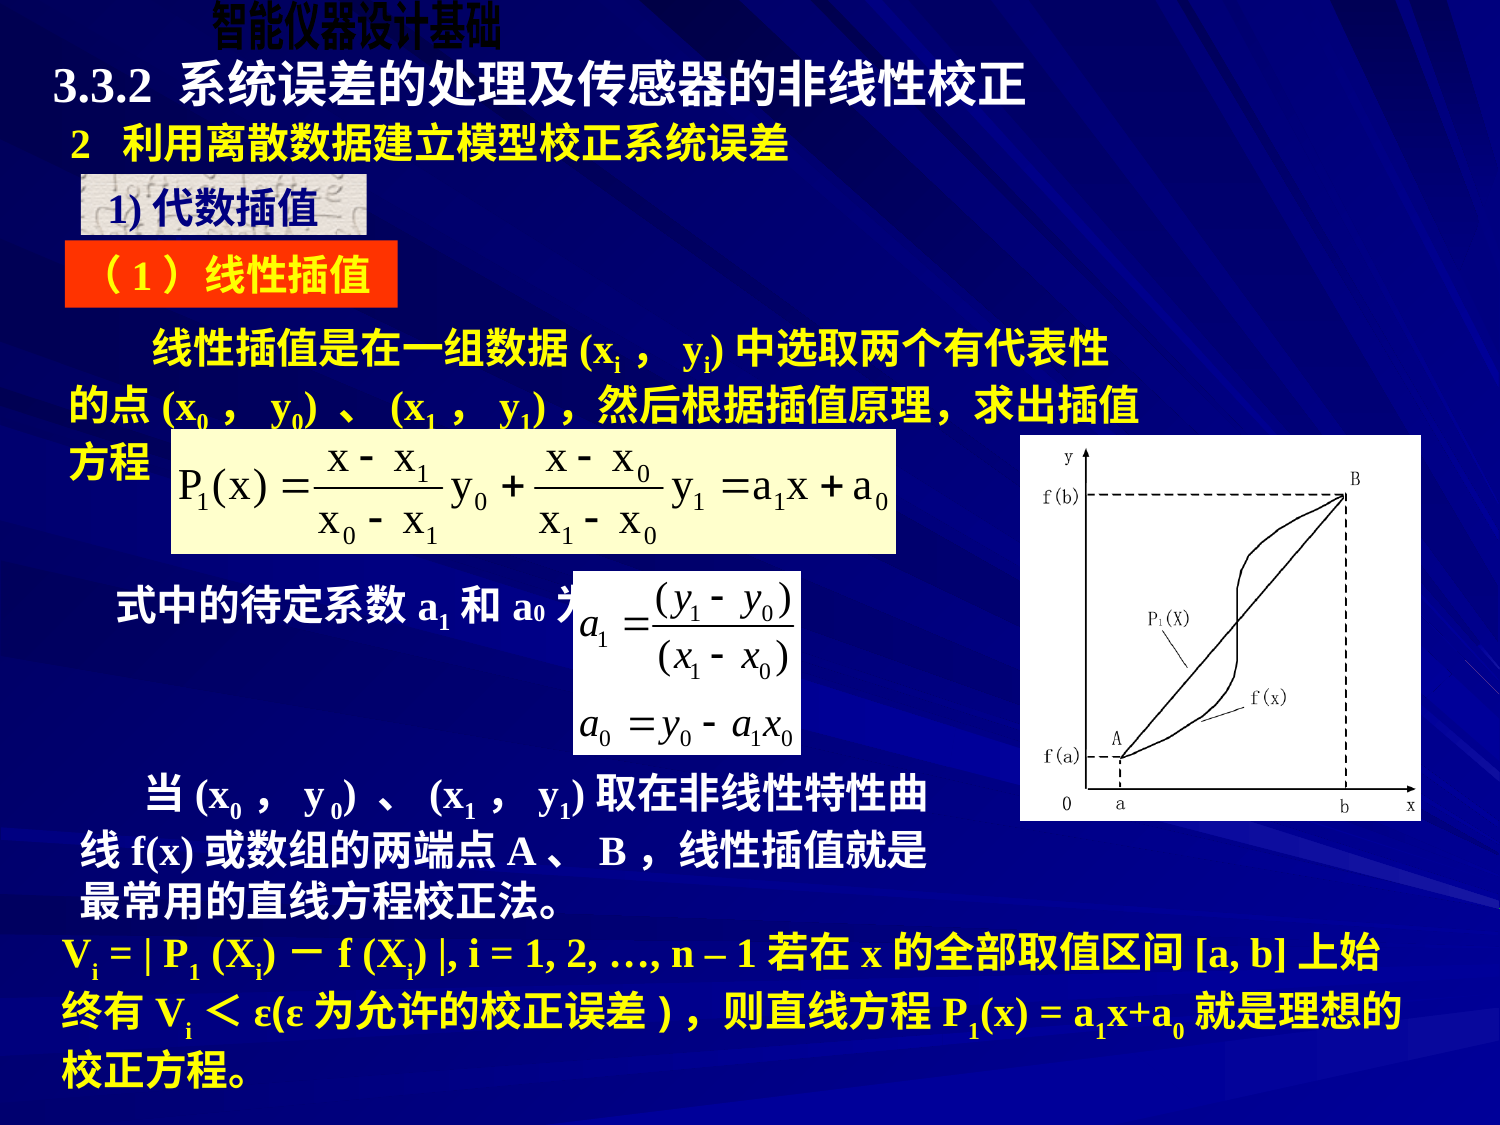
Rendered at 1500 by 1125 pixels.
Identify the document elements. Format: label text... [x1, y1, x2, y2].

text_box 1)代数插值法 [80, 174, 367, 235]
text_box 线性插值是在一组数据(xi，yi)中选取两个有代表性的点(x0，y0) 、(x1，y1)，然后根据插值原理，求出插值方程 [53, 314, 1162, 436]
text_box 3.3.2 系统误差的处理及传感器的非线性校正 [37, 45, 1351, 121]
text_box 当(x0，y 0) 、(x1，y1)取在非线性特性曲线f(x)或数组的两端点A、B，线性插值就是最常用的直线方程校正法。 [65, 759, 981, 918]
text_box 式中的待定系数a1和a0为 [100, 571, 570, 643]
text_box 2 利用离散数据建立模型校正系统误差 [55, 121, 812, 174]
text_box （1）线性插值 [64, 240, 398, 308]
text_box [572, 570, 802, 756]
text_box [170, 428, 897, 555]
picture [1020, 435, 1422, 822]
text_box Vi = | P1 (Xi)－f (Xi) |, i = 1, 2, …, n – 1若在x的全部取值区间[a, b]上始终有Vi＜ε(ε为允许的校正误差)，则直线方程P1(x) = a1x+a0就是理想的校正方程。 [46, 918, 1421, 1102]
